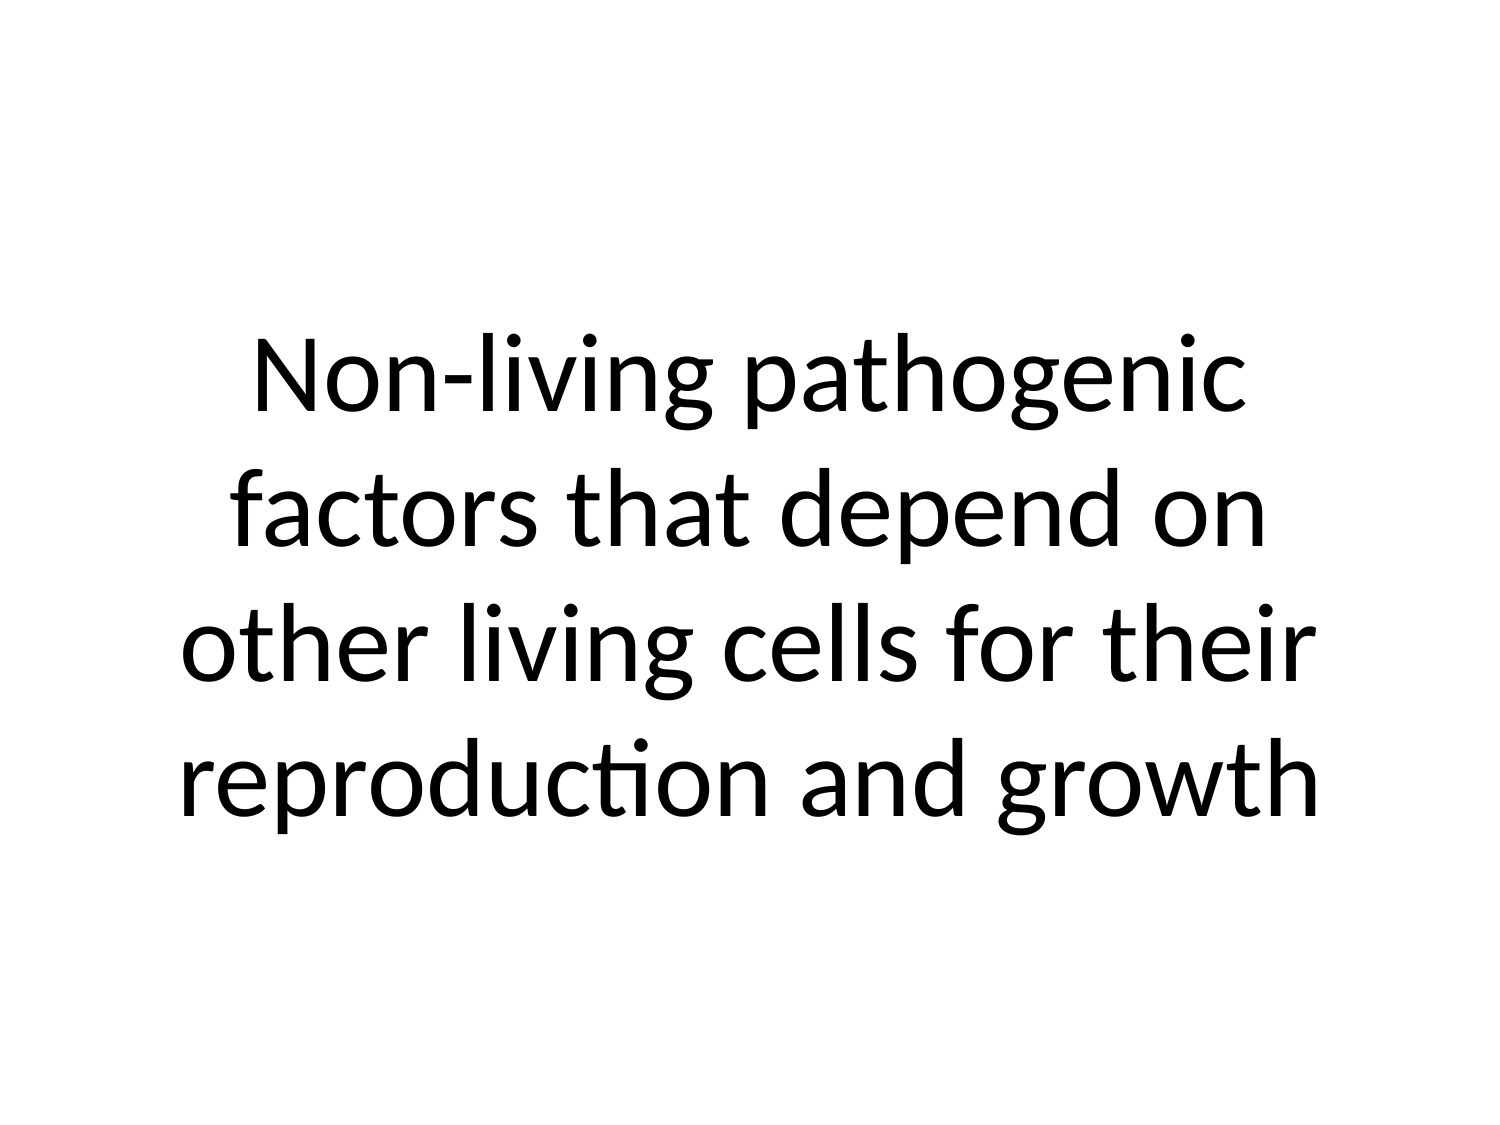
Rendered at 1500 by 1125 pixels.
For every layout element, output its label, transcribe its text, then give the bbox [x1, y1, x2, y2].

title Non-living pathogenic factors that depend on other living cells for their reproduction and growth [112, 50, 1388, 1088]
